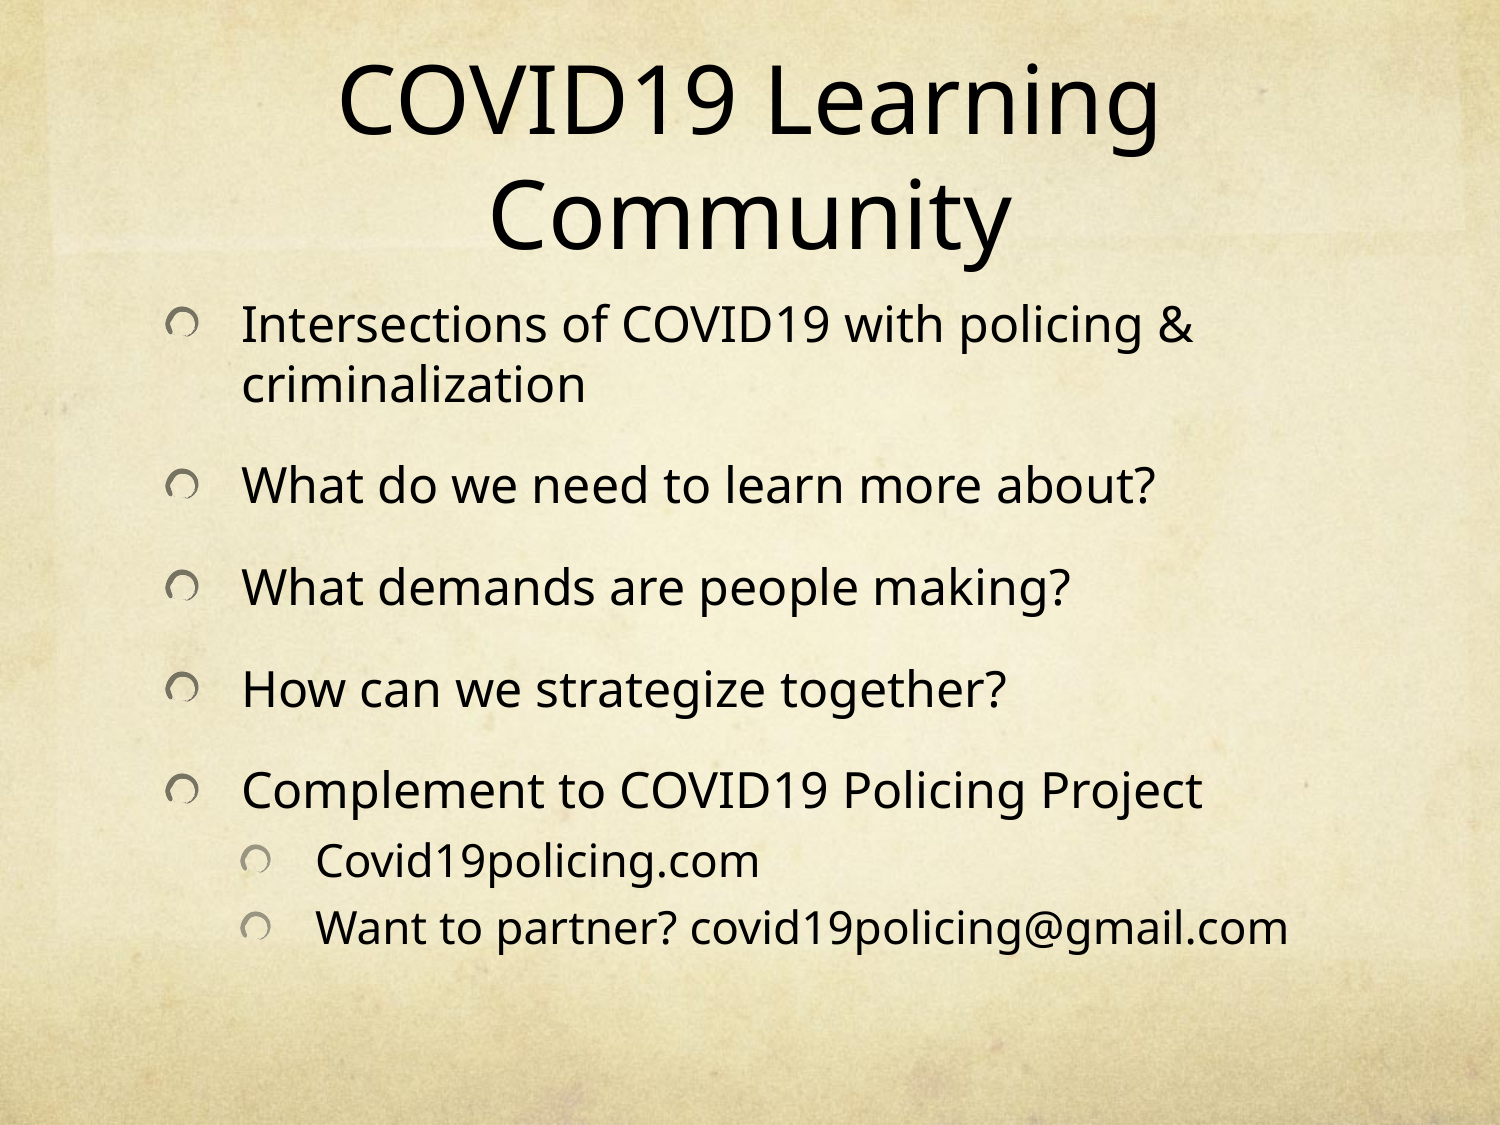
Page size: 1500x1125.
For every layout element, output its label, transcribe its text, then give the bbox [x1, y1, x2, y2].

picture [0, 0, 1500, 1125]
list Intersections of COVID19 with policing & criminalization What do we need to learn more about? What demands are people making? How can we strategize together? Complement to COVID19 Policing Project Covid19policing.com Want to partner? covid19policing@gmail.com [150, 284, 1350, 1052]
title COVID19 Learning Community [150, 82, 1350, 225]
